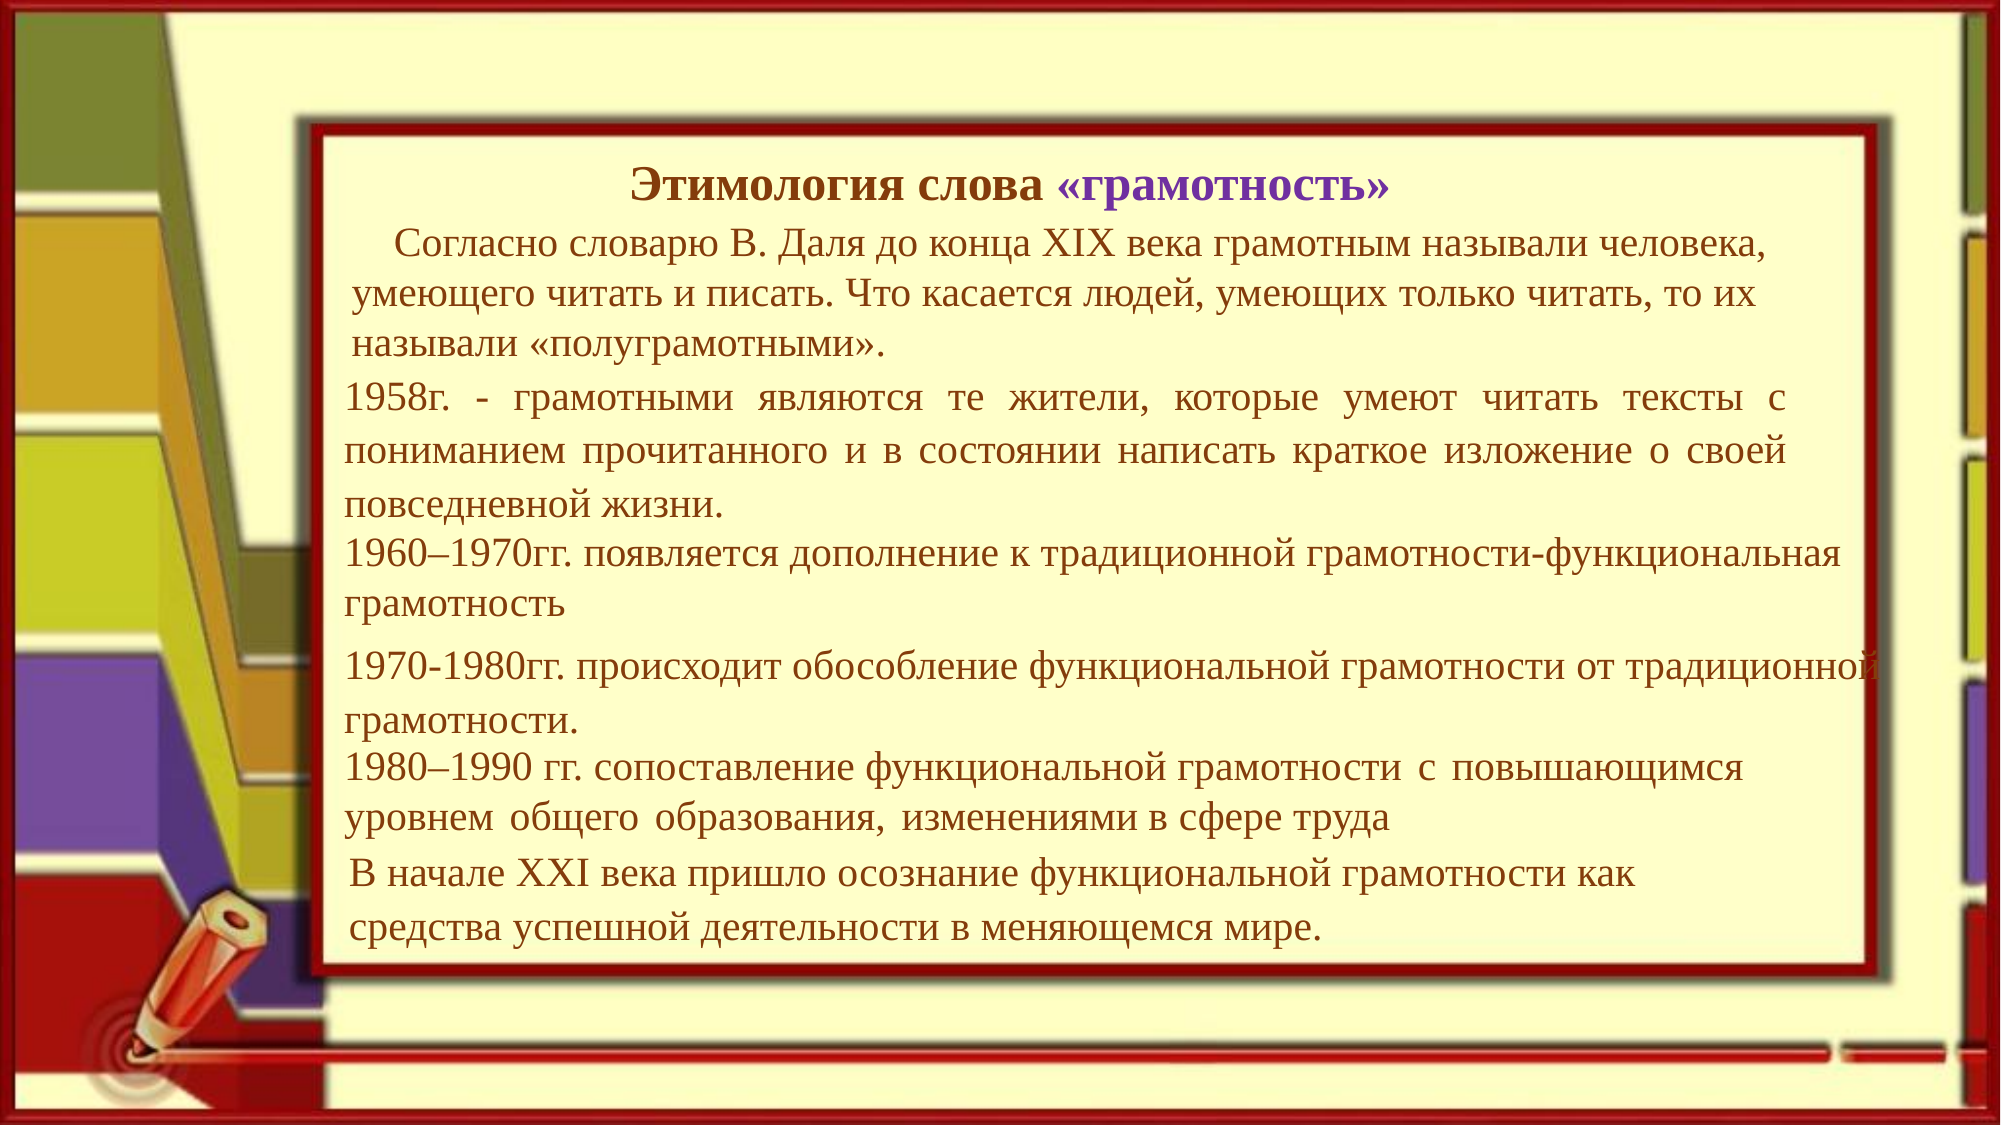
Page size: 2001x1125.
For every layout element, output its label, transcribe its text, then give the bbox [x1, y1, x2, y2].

text_box В начале XXI века пришло осознание функциональной грамотности как средства успешной деятельности в меняющемся мире. [334, 834, 1913, 956]
text_box 1960–1970гг. появляется дополнение к традиционной грамотности-функциональная грамотность [329, 517, 1908, 627]
text_box 1958г. - грамотными являются те жители, которые умеют читать тексты с пониманием прочитанного и в состоянии написать краткое изложение о своей повседневной жизни. [329, 357, 1843, 517]
picture [0, 0, 2001, 1125]
text_box 1970-1980гг. происходит обособление функциональной грамотности от традиционной грамотности. [254, 627, 1918, 811]
text_box Этимология слова «грамотность» [476, 142, 1544, 207]
text_box Согласно словарю В. Даля до конца XIX века грамотным называли человека, умеющего читать и писать. Что касается людей, умеющих только читать, то их называли «полуграмотными». [336, 207, 2000, 372]
text_box 1980–1990 гг. сопоставление функциональной грамотности с повышающимся уровнем общего образования, изменениями в сфере труда [329, 731, 1908, 846]
